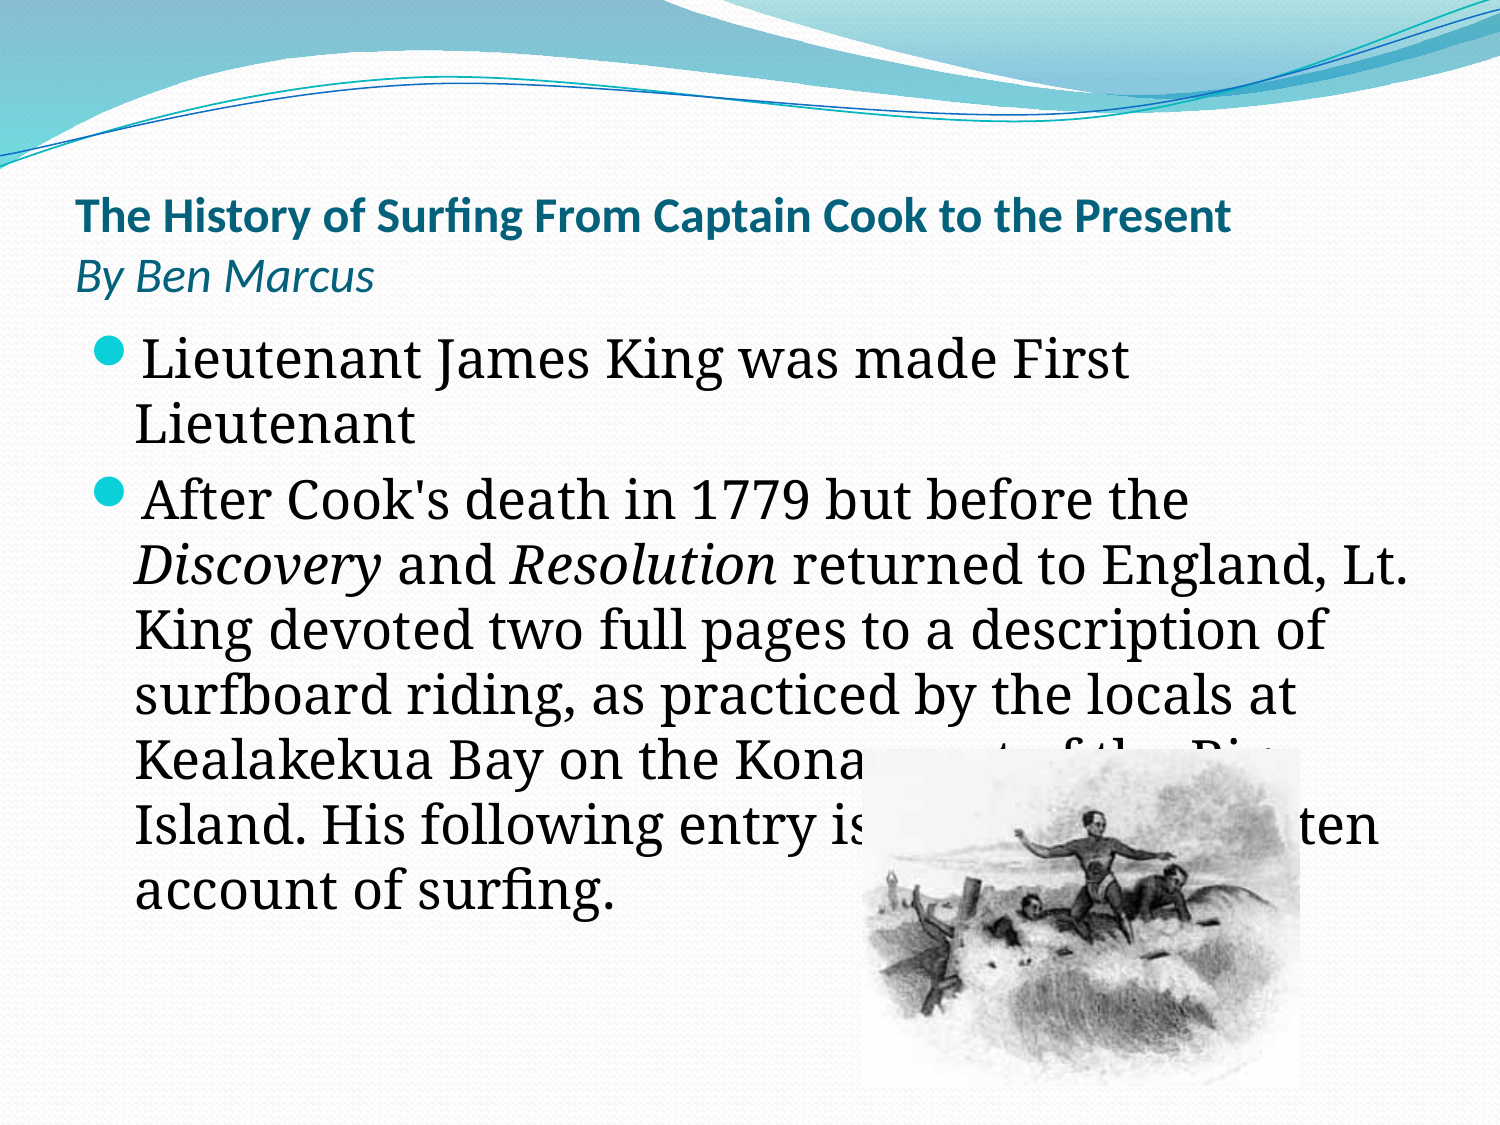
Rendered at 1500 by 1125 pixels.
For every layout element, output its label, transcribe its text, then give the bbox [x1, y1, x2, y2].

title The History of Surfing From Captain Cook to the Present By Ben Marcus [75, 115, 1425, 303]
picture [862, 749, 1301, 1087]
list Lieutenant James King was made First Lieutenant After Cook's death in 1779 but before the Discovery and Resolution returned to England, Lt. King devoted two full pages to a description of surfboard riding, as practiced by the locals at Kealakekua Bay on the Kona coast of the Big Island. His following entry is the earliest written account of surfing. [75, 317, 1425, 1038]
